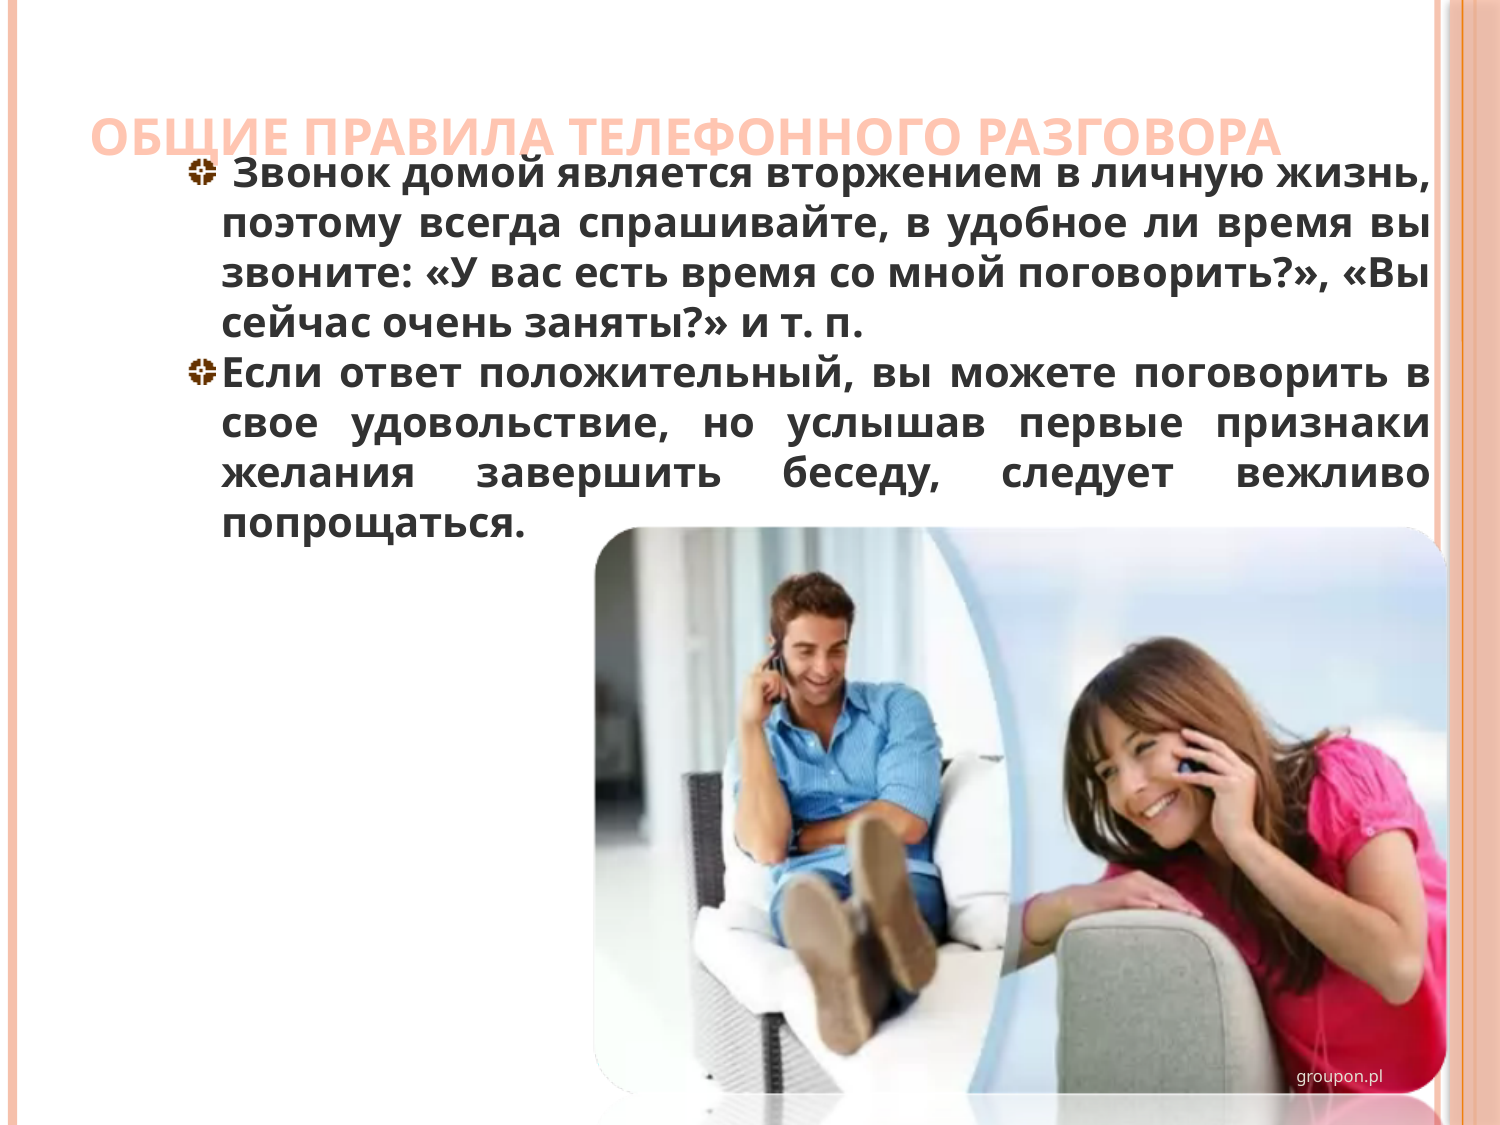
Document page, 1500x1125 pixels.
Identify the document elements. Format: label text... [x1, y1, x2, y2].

title Общие правила телефонного разговора [75, 45, 1300, 233]
picture [185, 155, 216, 185]
picture [591, 525, 1452, 1125]
picture [185, 355, 216, 385]
text_box Звонок домой является вторжением в личную жизнь, поэтому всегда спрашивайте, в удобное ли время вы звоните: «У вас есть время со мной поговорить?», «Вы сейчас очень заняты?» и т. п. Если ответ положительный, вы можете поговорить в свое удовольствие, но услышав первые признаки желания завершить беседу, следует вежливо попрощаться. [171, 137, 1447, 603]
